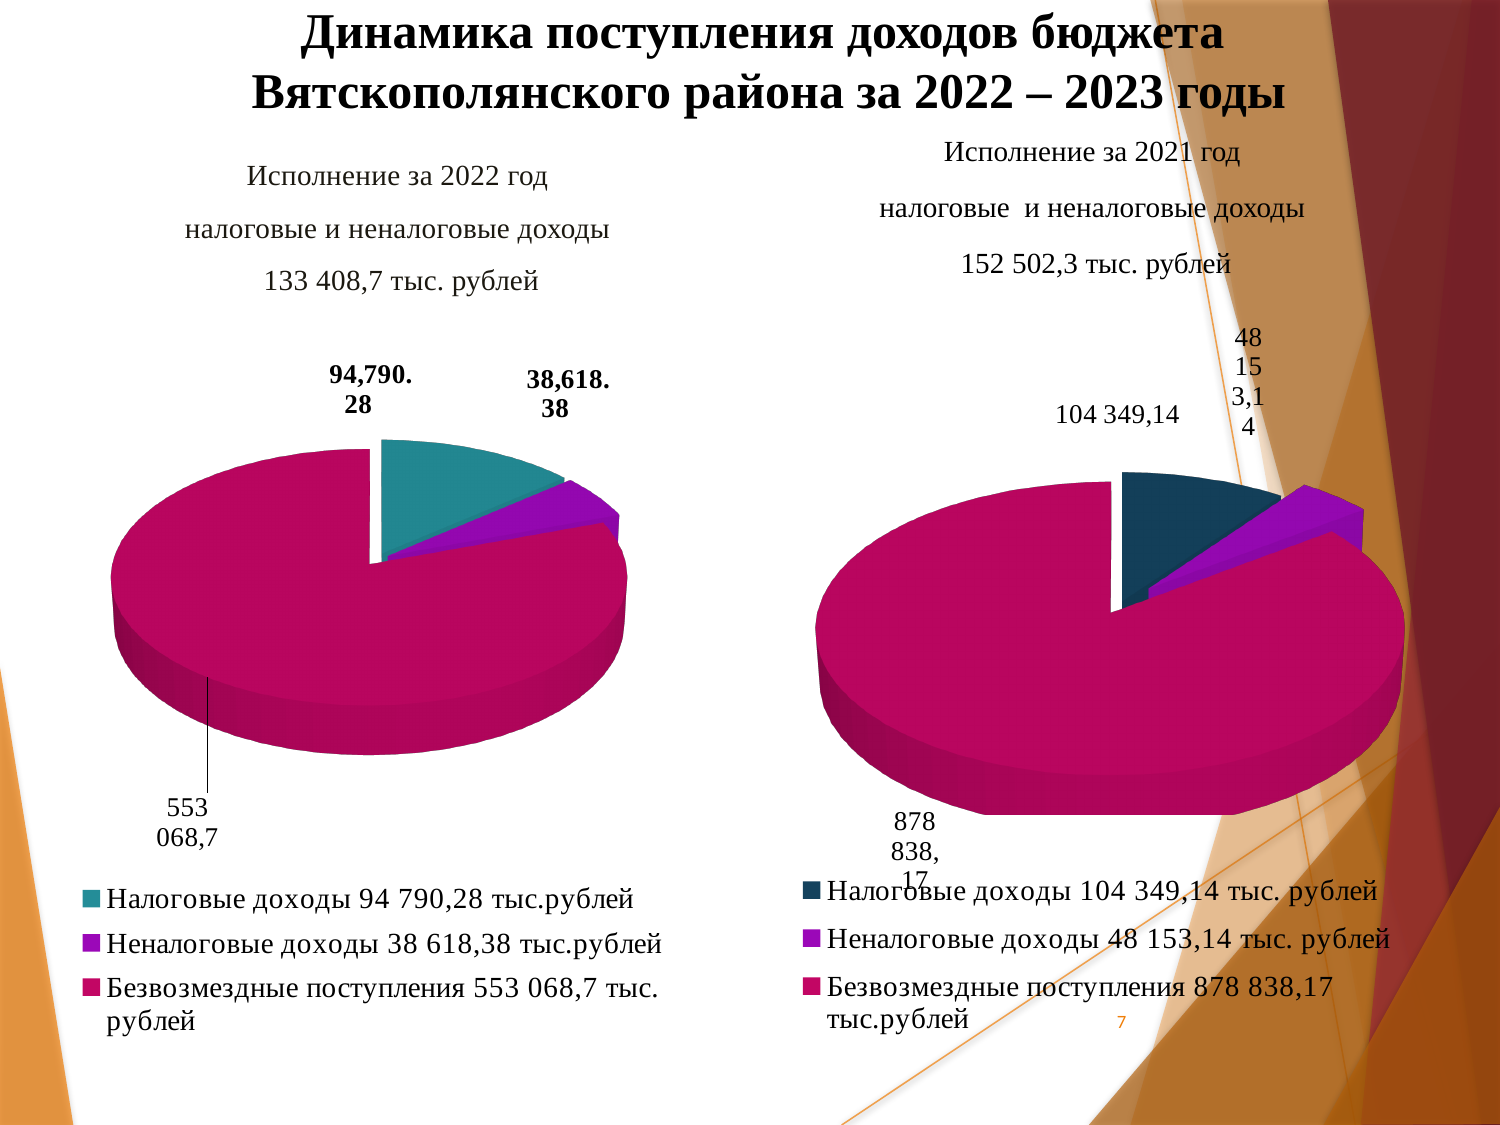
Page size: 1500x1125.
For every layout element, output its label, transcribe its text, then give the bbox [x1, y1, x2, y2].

list Исполнение за 2021 год налоговые и неналоговые доходы 152 502,3 тыс. рублей [739, 144, 1466, 287]
list Исполнение за 2022 год налоговые и неналоговые доходы 133 408,7 тыс. рублей [64, 137, 739, 297]
title Динамика поступления доходов бюджета Вятскополянского района за 2022 – 2023 годы [51, 0, 1487, 134]
chart [29, 231, 1500, 1125]
